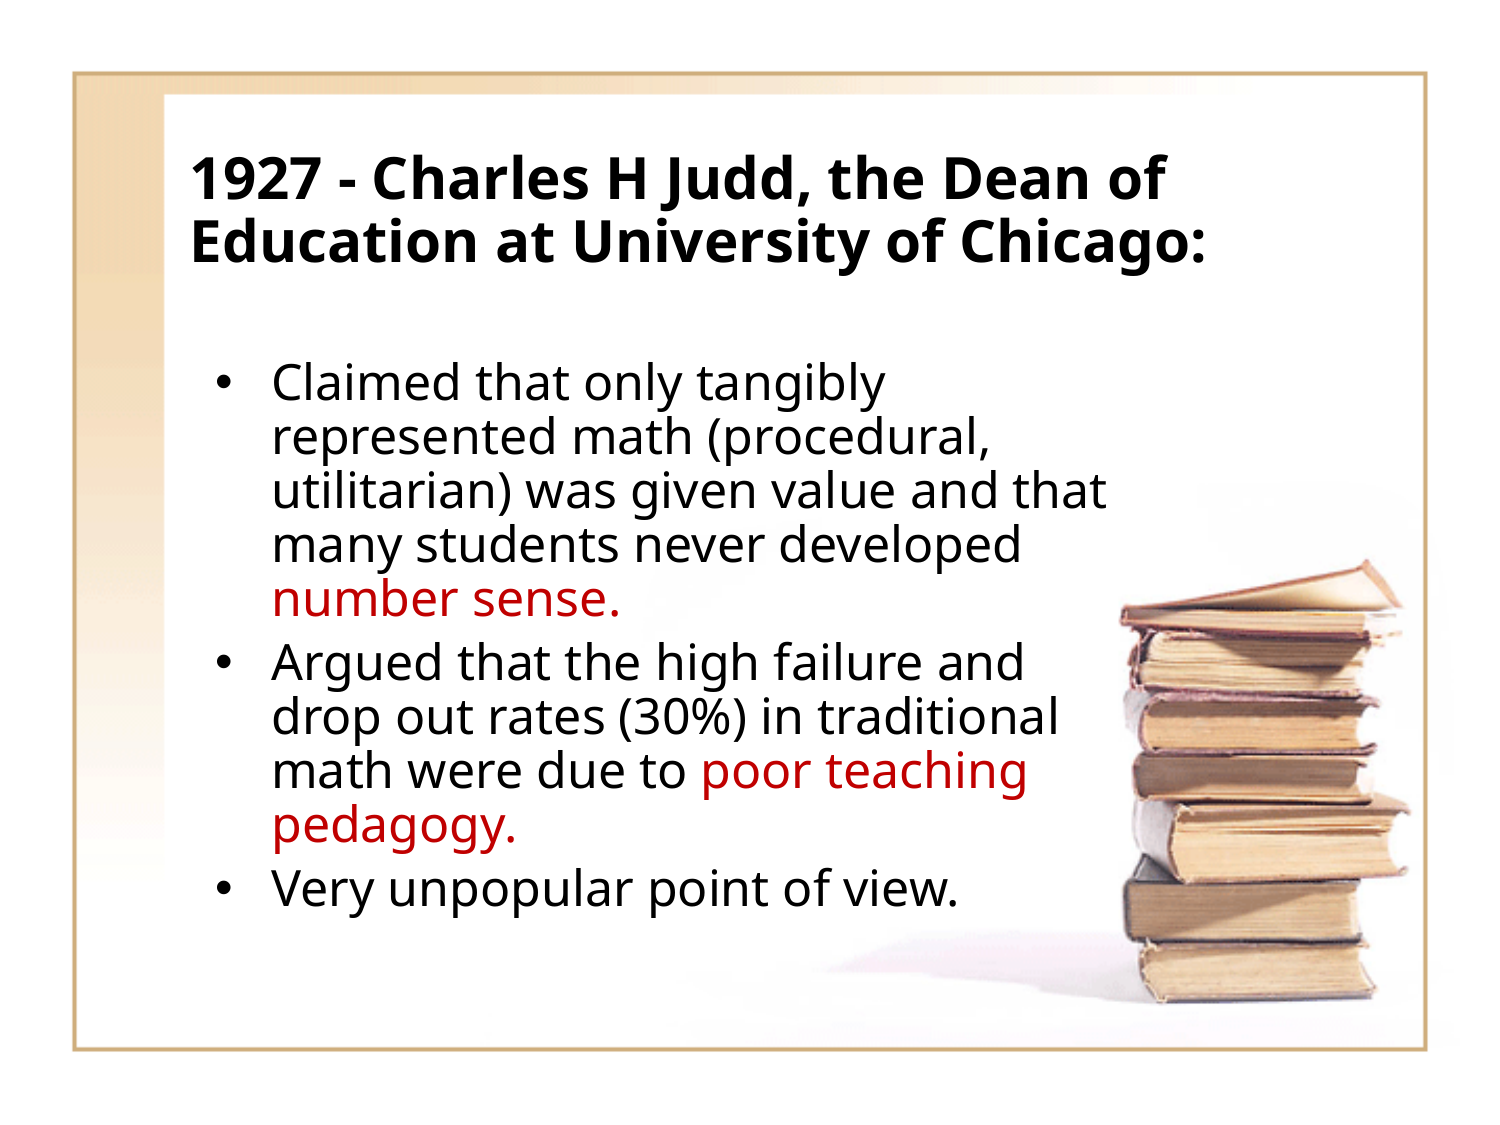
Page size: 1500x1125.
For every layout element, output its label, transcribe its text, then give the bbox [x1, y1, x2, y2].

picture [0, 0, 1500, 1125]
title 1927 - Charles H Judd, the Dean of Education at University of Chicago: [174, 125, 1353, 300]
list Claimed that only tangibly represented math (procedural, utilitarian) was given value and that many students never developed number sense. Argued that the high failure and drop out rates (30%) in traditional math were due to poor teaching pedagogy. Very unpopular point of view. [200, 350, 1163, 963]
